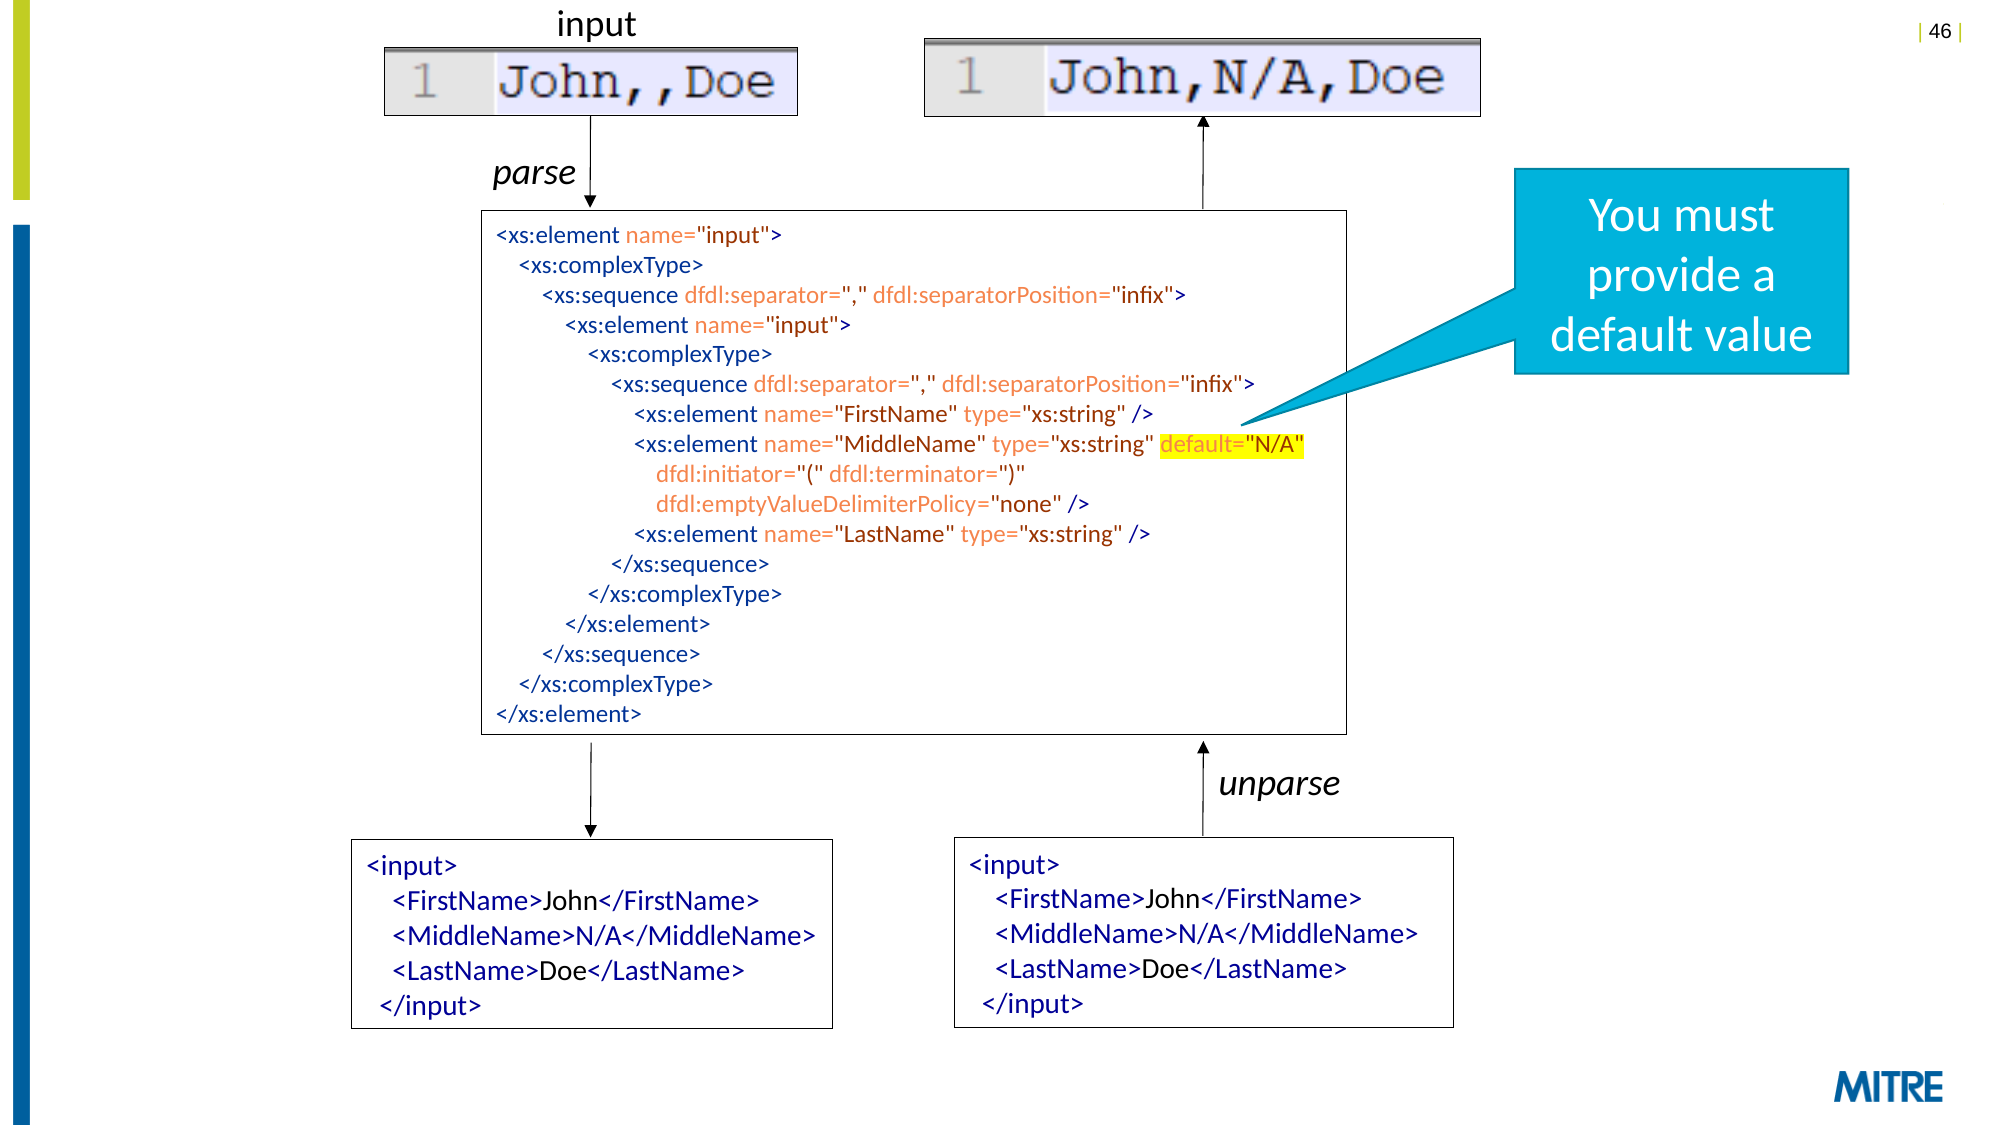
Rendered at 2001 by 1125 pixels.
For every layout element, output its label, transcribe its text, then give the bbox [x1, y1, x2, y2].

picture [384, 47, 797, 117]
text_box <input> <FirstName>John</FirstName> <MiddleName>N/A</MiddleName> <LastName>Doe</LastName> </input> [351, 839, 833, 1029]
text_box parse [477, 139, 589, 200]
text_box <input> <FirstName>John</FirstName> <MiddleName>N/A</MiddleName> <LastName>Doe</LastName> </input> [954, 837, 1454, 1028]
text_box You must provide a default value [1240, 167, 1850, 427]
picture [924, 38, 1481, 117]
text_box input [541, 0, 652, 47]
picture [1834, 1068, 1945, 1109]
text_box unparse [1204, 750, 1356, 811]
text_box <xs:element name="input"> <xs:complexType> <xs:sequence dfdl:separator="," dfdl:separatorPosition="infix"> <xs:element name="input"> <xs:complexType> <xs:sequence dfdl:separator="," dfdl:separatorPosition="infix"> <xs:element name="FirstName" type="xs:string" /> <xs:element name="MiddleName" type="xs:string" default="N/A" dfdl:initiator="(" dfdl:terminator=")" dfdl:emptyValueDelimiterPolicy="none" /> <xs:element name="LastName" type="xs:string" /> </xs:sequence> </xs:complexType> </xs:element> </xs:sequence> </xs:complexType> </xs:element> [481, 210, 1347, 735]
